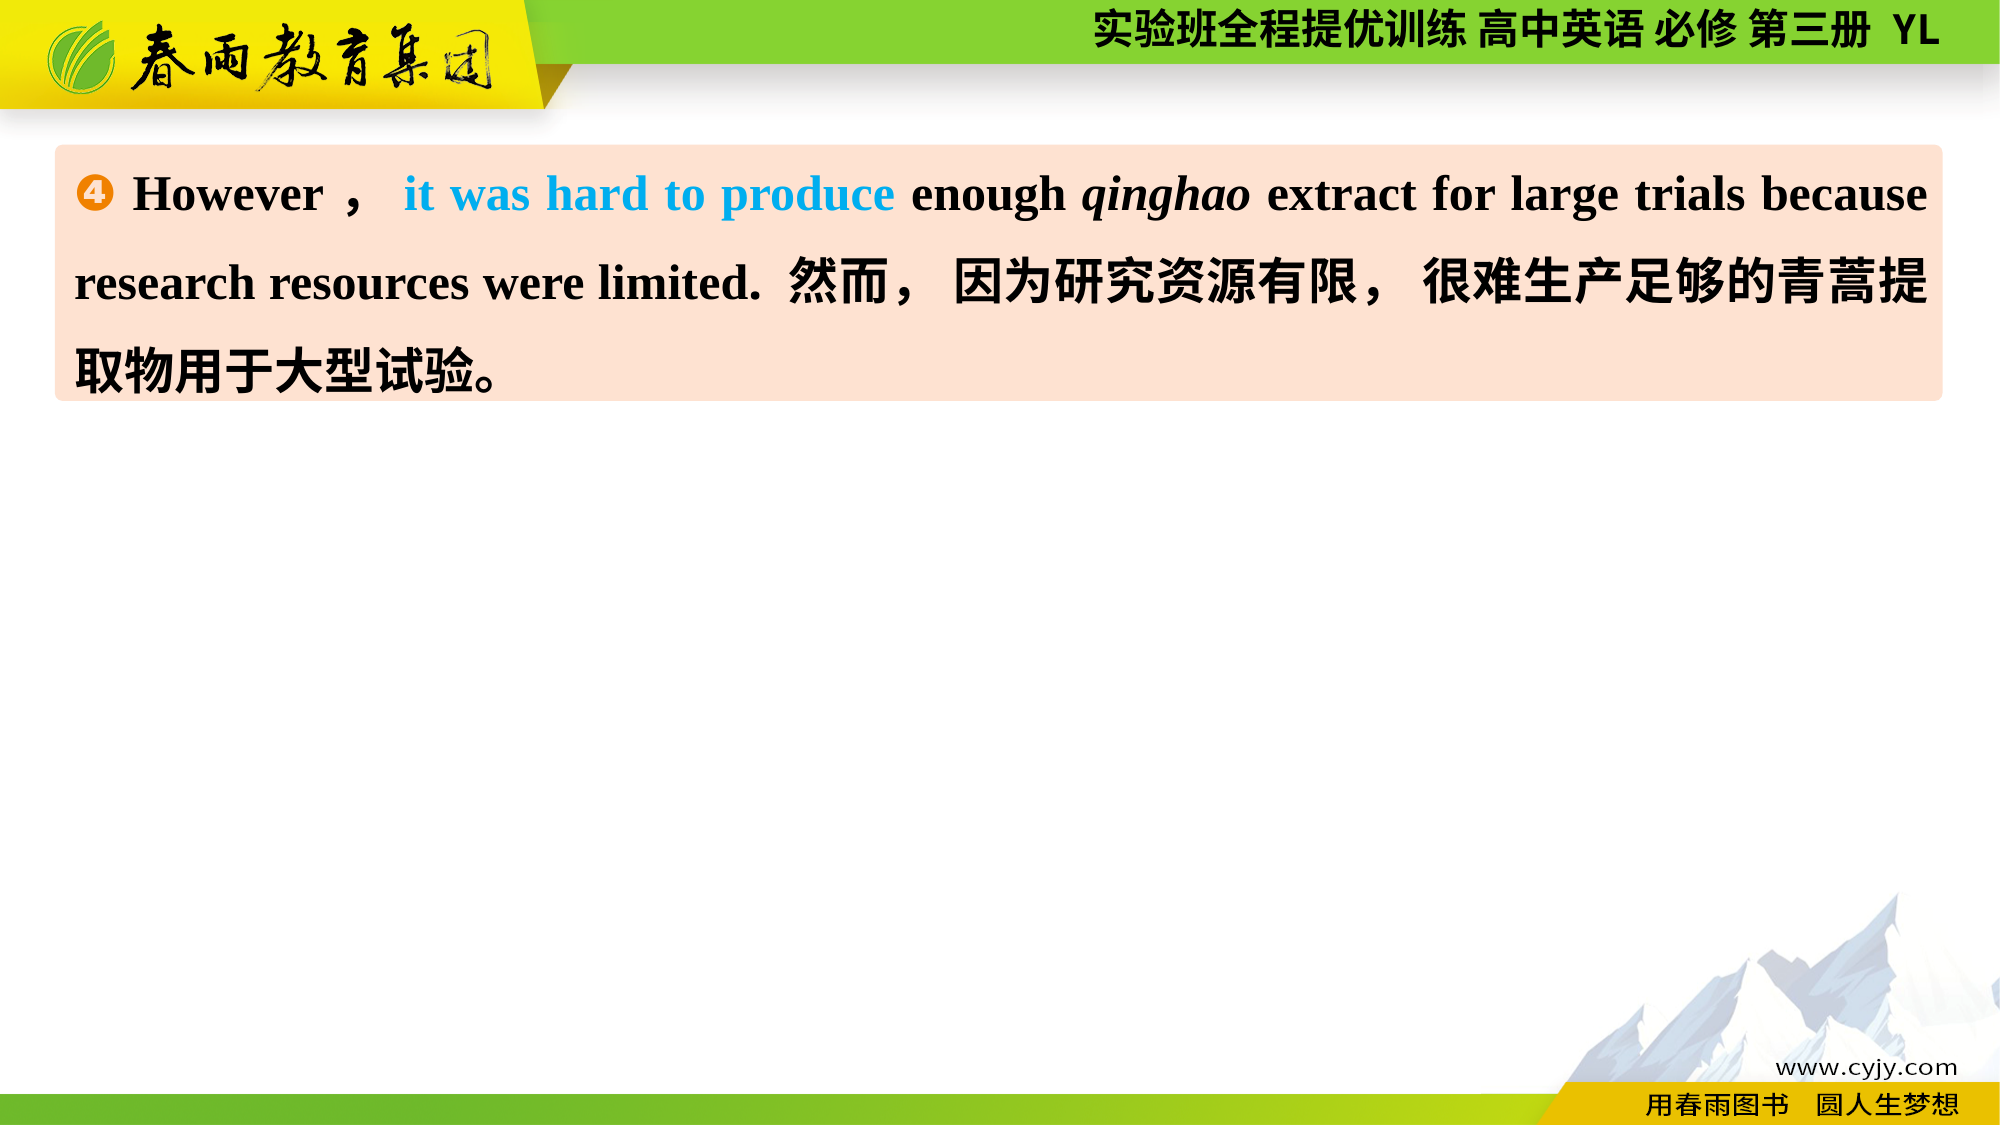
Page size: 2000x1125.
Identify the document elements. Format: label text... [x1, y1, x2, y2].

text_box [54, 145, 1940, 401]
picture [0, 0, 2000, 1125]
list ❹ However，it was hard to produce enough qinghao extract for large trials because research resources were limited. 然而， 因为研究资源有限， 很难生产足够的青蒿提取物用于大型试验。 [59, 122, 1944, 399]
